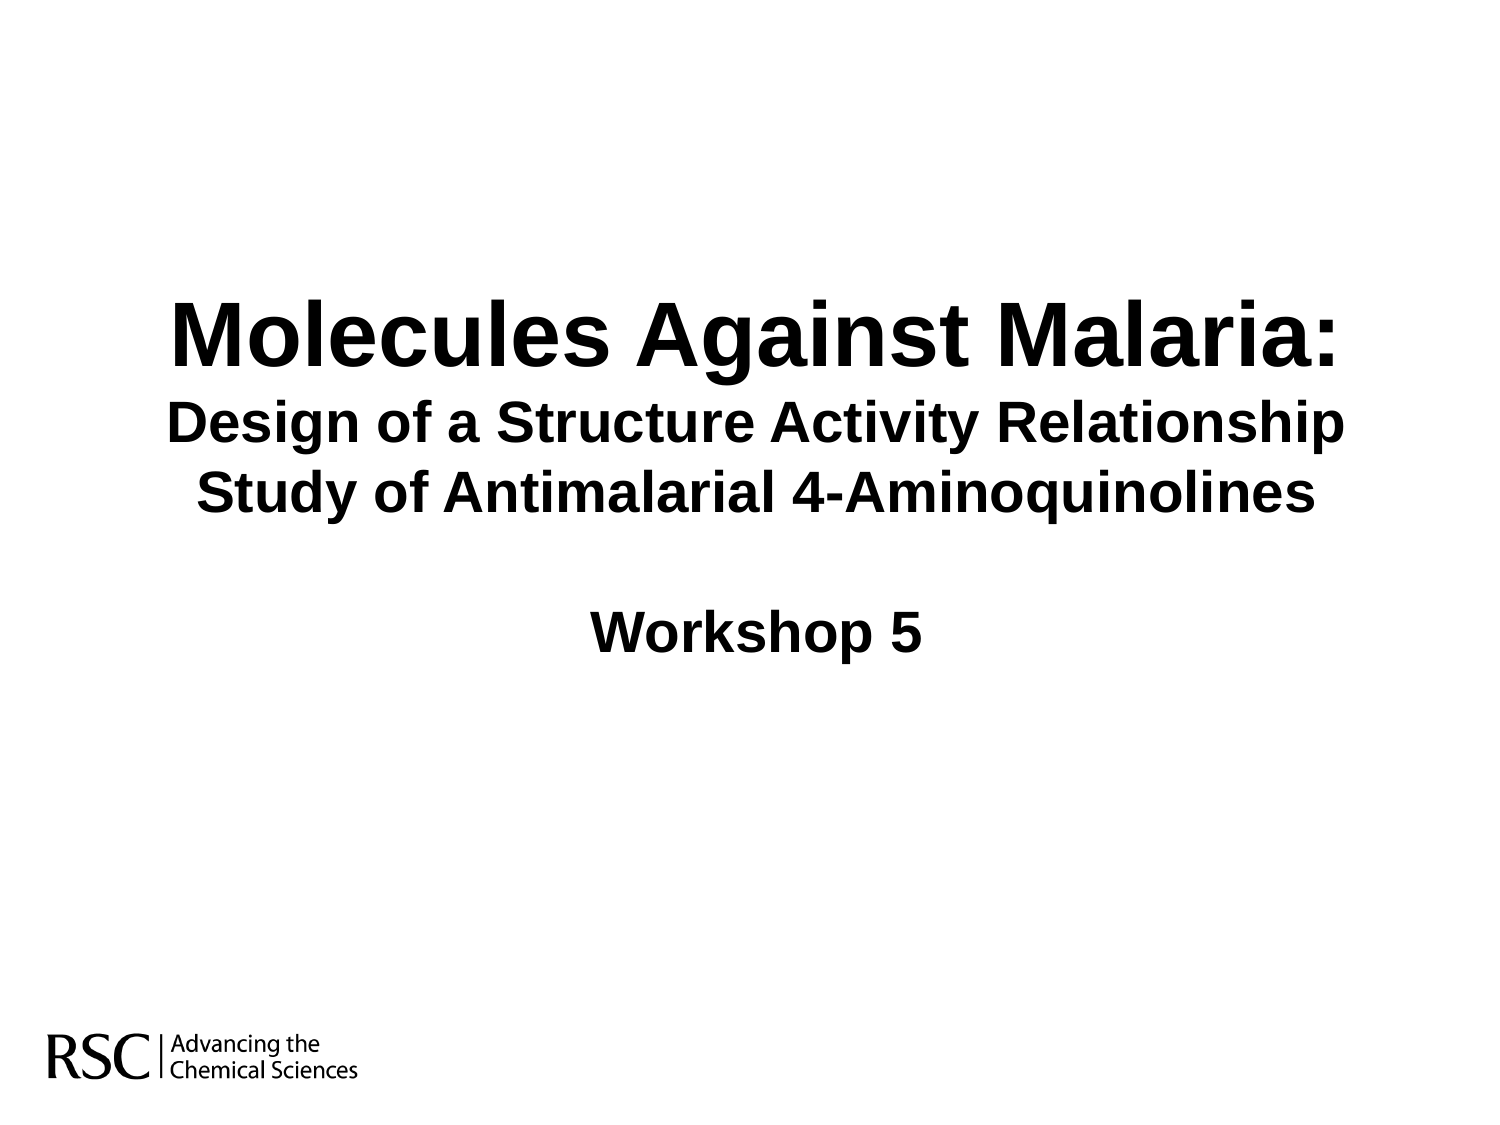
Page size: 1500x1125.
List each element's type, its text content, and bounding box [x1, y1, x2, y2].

text_box Molecules Against Malaria: Design of a Structure Activity Relationship Study of Antimalarial 4-Aminoquinolines Workshop 5 [123, 267, 1390, 882]
